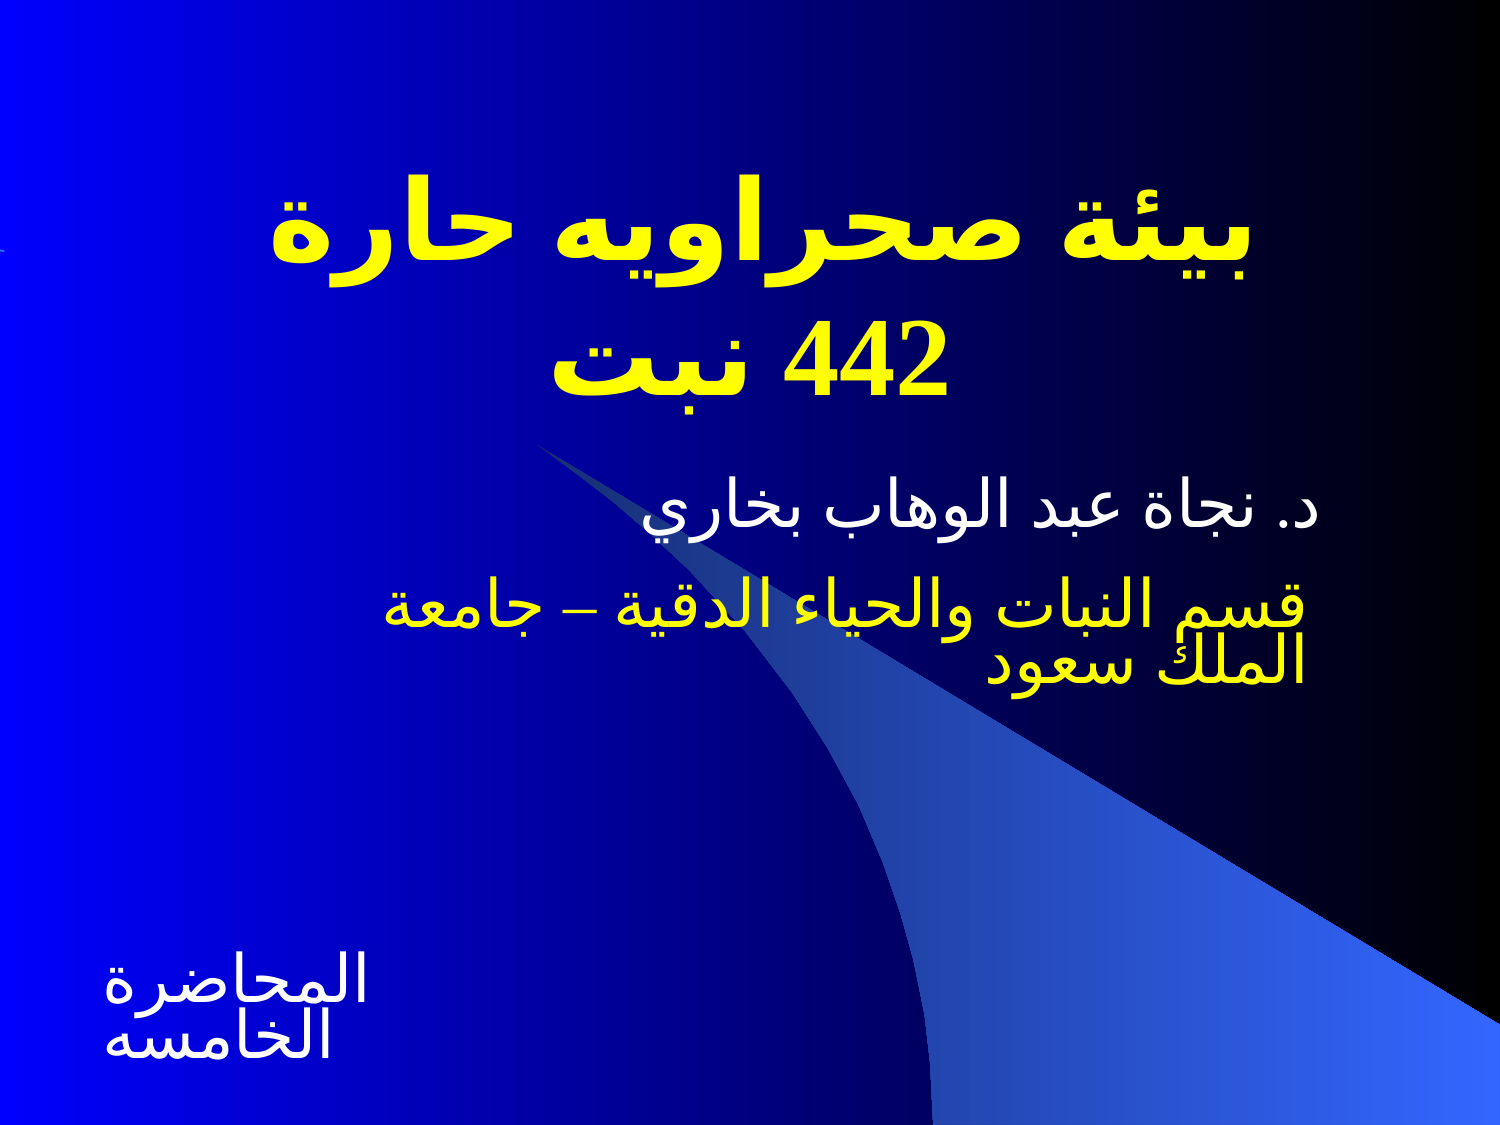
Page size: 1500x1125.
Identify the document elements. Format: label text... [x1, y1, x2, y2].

subtitle د. نجاة عبد الوهاب بخاري [412, 474, 1338, 551]
title بيئة صحراويه حارة 442 نبت [124, 112, 1376, 426]
text_box قسم النبات والحياء الدقية – جامعة الملك سعود [274, 574, 1325, 650]
text_box المحاضرة الخامسه [87, 949, 513, 1025]
